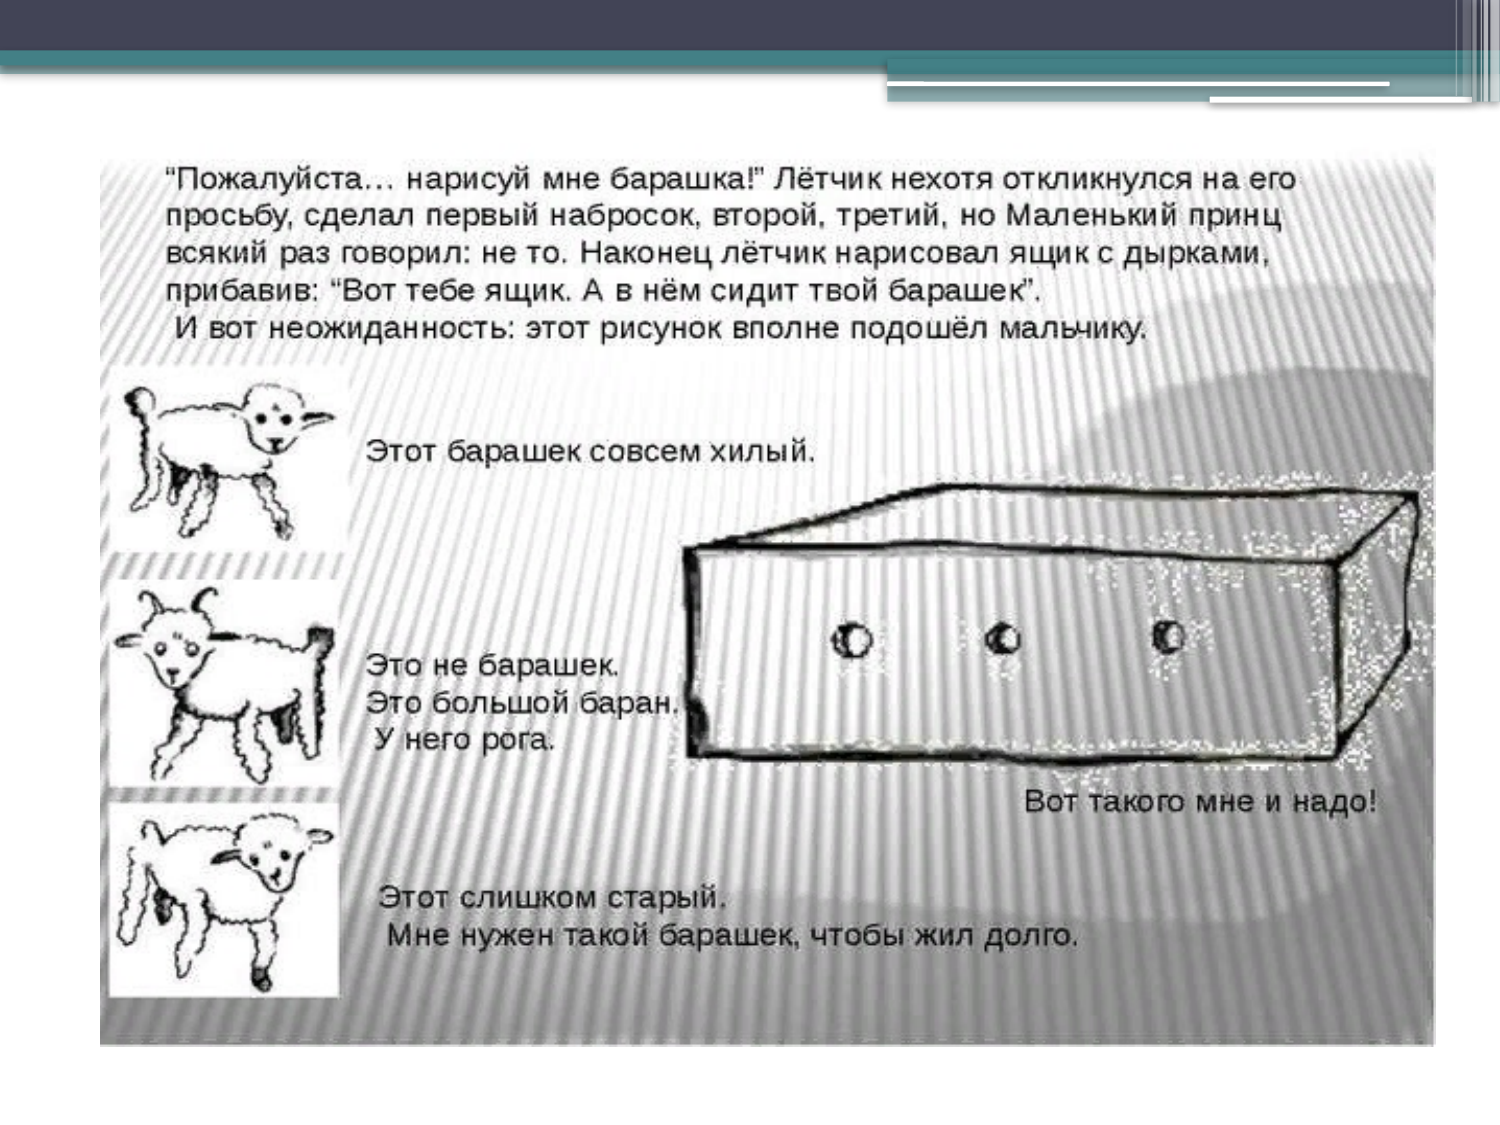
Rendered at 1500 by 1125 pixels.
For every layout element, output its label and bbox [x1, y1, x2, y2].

picture [100, 113, 1436, 1047]
